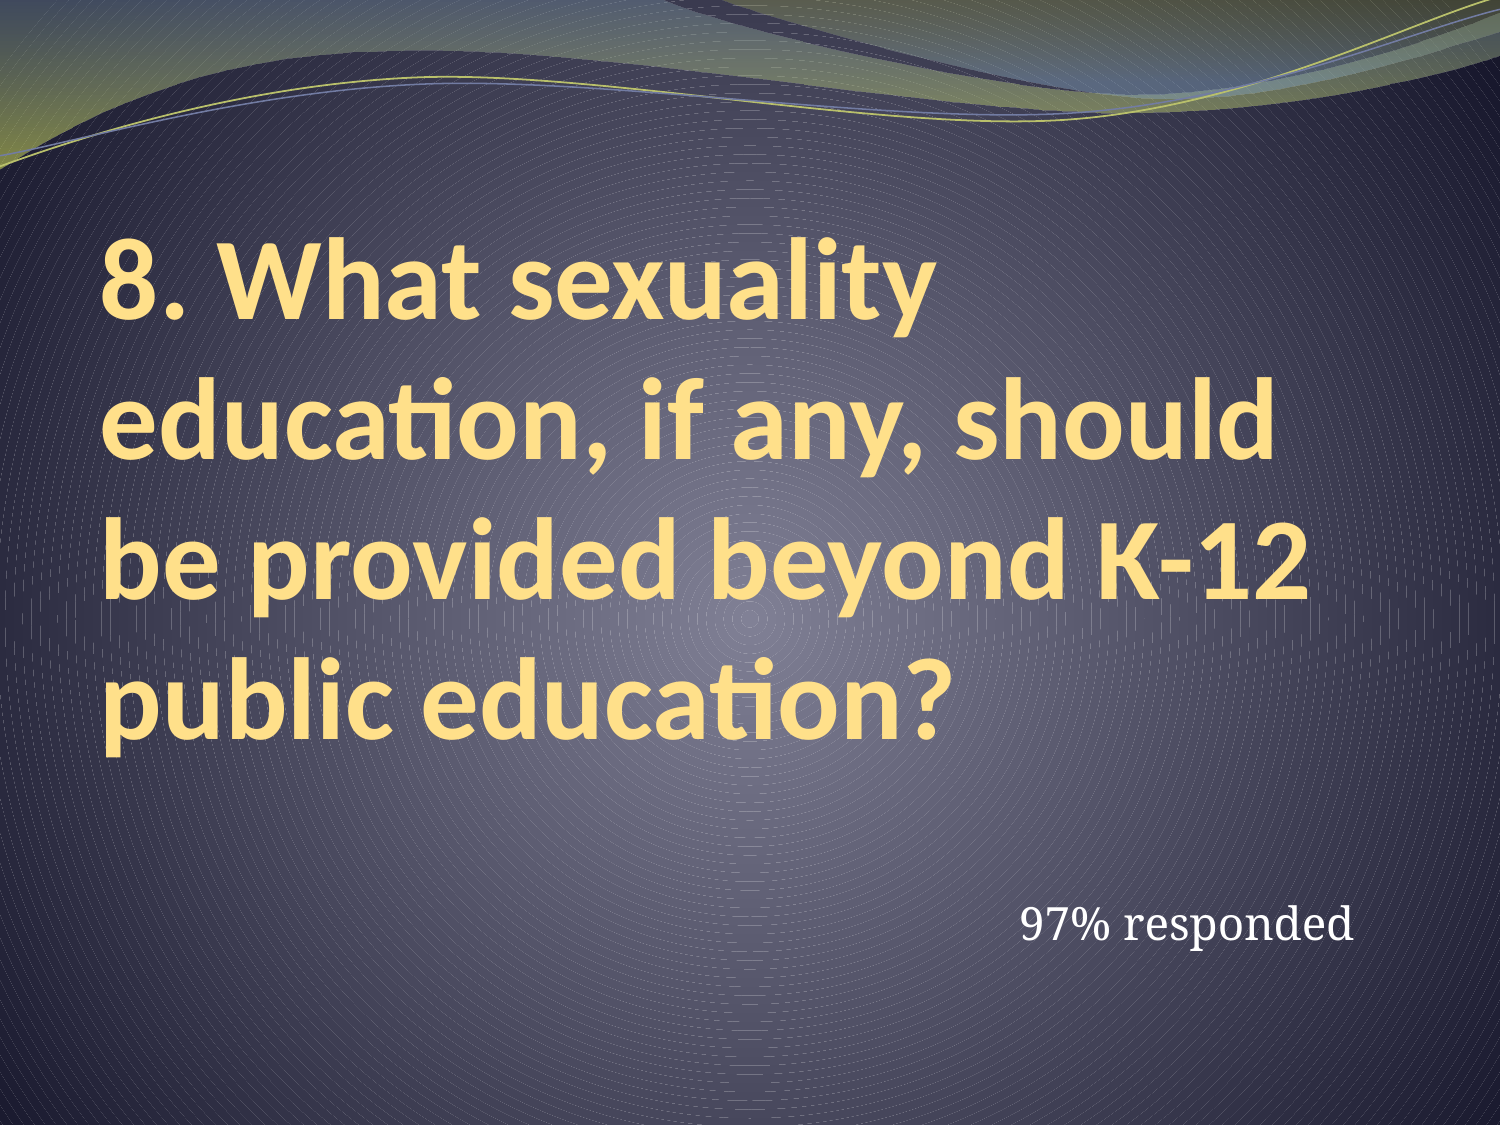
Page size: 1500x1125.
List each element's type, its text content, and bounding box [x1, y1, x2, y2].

title 8. What sexuality education, if any, should be provided beyond K-12 public education? [99, 200, 1375, 763]
list 97% responded [86, 887, 1362, 1000]
